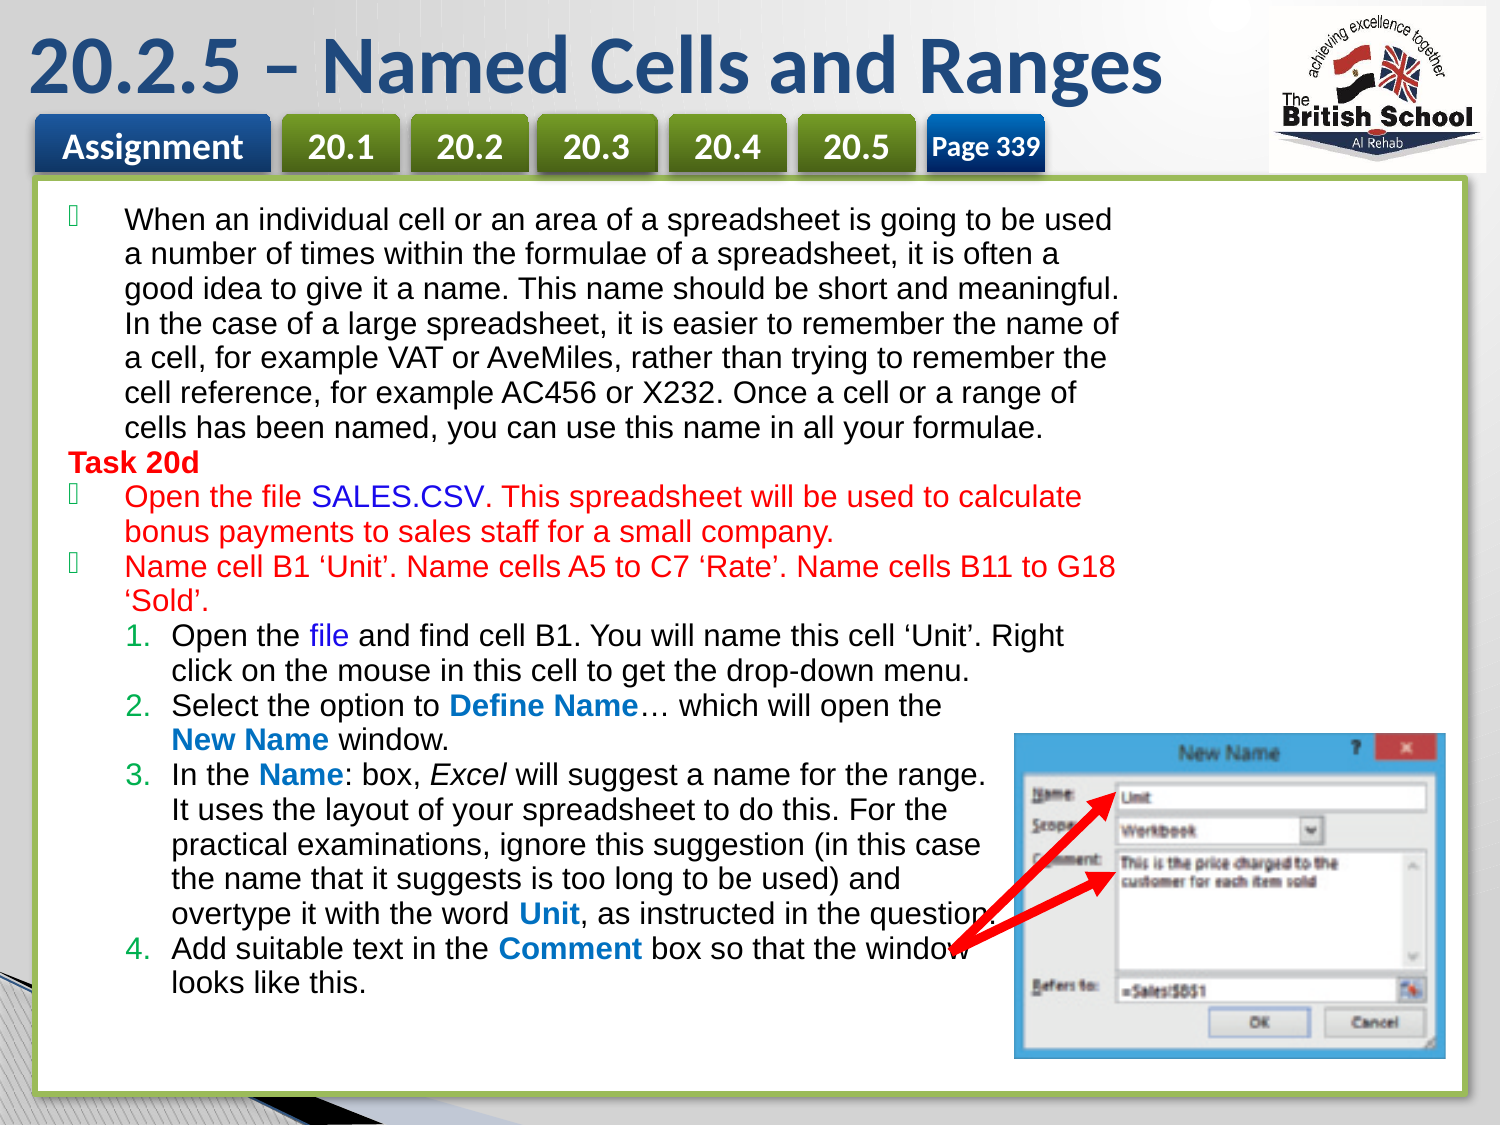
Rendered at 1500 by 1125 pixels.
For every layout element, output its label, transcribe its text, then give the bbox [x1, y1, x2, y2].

text_box Page 339 [927, 113, 1046, 173]
picture [281, 1114, 303, 1125]
title 20.2.5 – Named Cells and Ranges [14, 6, 1270, 114]
picture [1269, 6, 1487, 173]
table_header When an individual cell or an area of a spreadsheet is going to be used a number of times within the formulae of a spreadsheet, it is often a good idea to give it a name. This name should be short and meaningful. In the case of a large spreadsheet, it is easier to remember the name of a cell, for example VAT or AveMiles, rather than trying to remember the cell reference, for example AC456 or X232. Once a cell or a range of cells has been named, you can use this name in all your formulae. Task 20d Open the file SALES.CSV. This spreadsheet will be used to calculate bonus payments to sales staff for a small company. Name cell B1 ‘Unit’. Name cells A5 to C7 ‘Rate’. Name cells B11 to G18 ‘Sold’. Open the file and find cell B1. You will name this cell ‘Unit’. Right click on the mouse in this cell to get the drop-down menu. Select the option to Define Name… which will open the New Name window. In the Name: box, Excel will suggest a name for the range. It uses the layout of your spreadsheet to do this. For the practical examinations, ignore this suggestion (in this case the name that it suggests is too long to be used) and overtype it with the word Unit, as instructed in the question. Add suitable text in the Comment box so that the window looks like this. [53, 194, 1140, 1008]
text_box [950, 871, 1117, 953]
picture [1013, 733, 1446, 1059]
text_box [950, 791, 1117, 871]
text_box 20.3 [537, 113, 656, 173]
